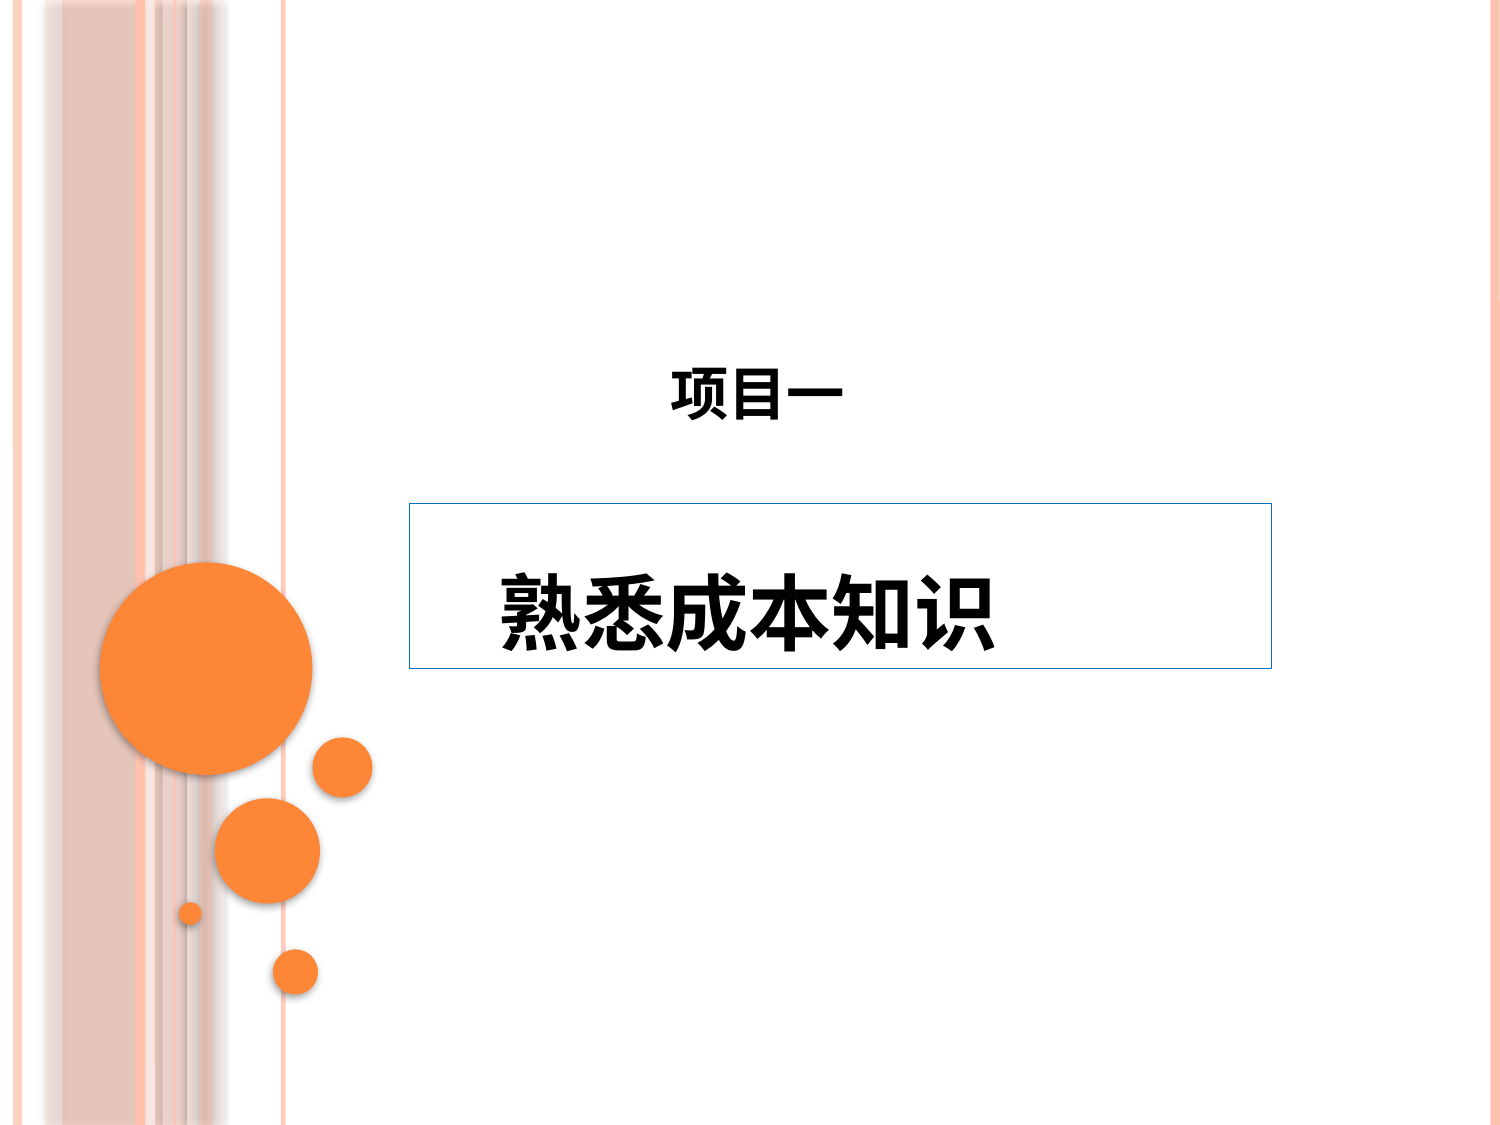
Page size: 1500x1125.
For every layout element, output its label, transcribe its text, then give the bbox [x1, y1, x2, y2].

text_box 项目一 [655, 349, 916, 435]
text_box 熟悉成本知识 [409, 503, 1272, 669]
